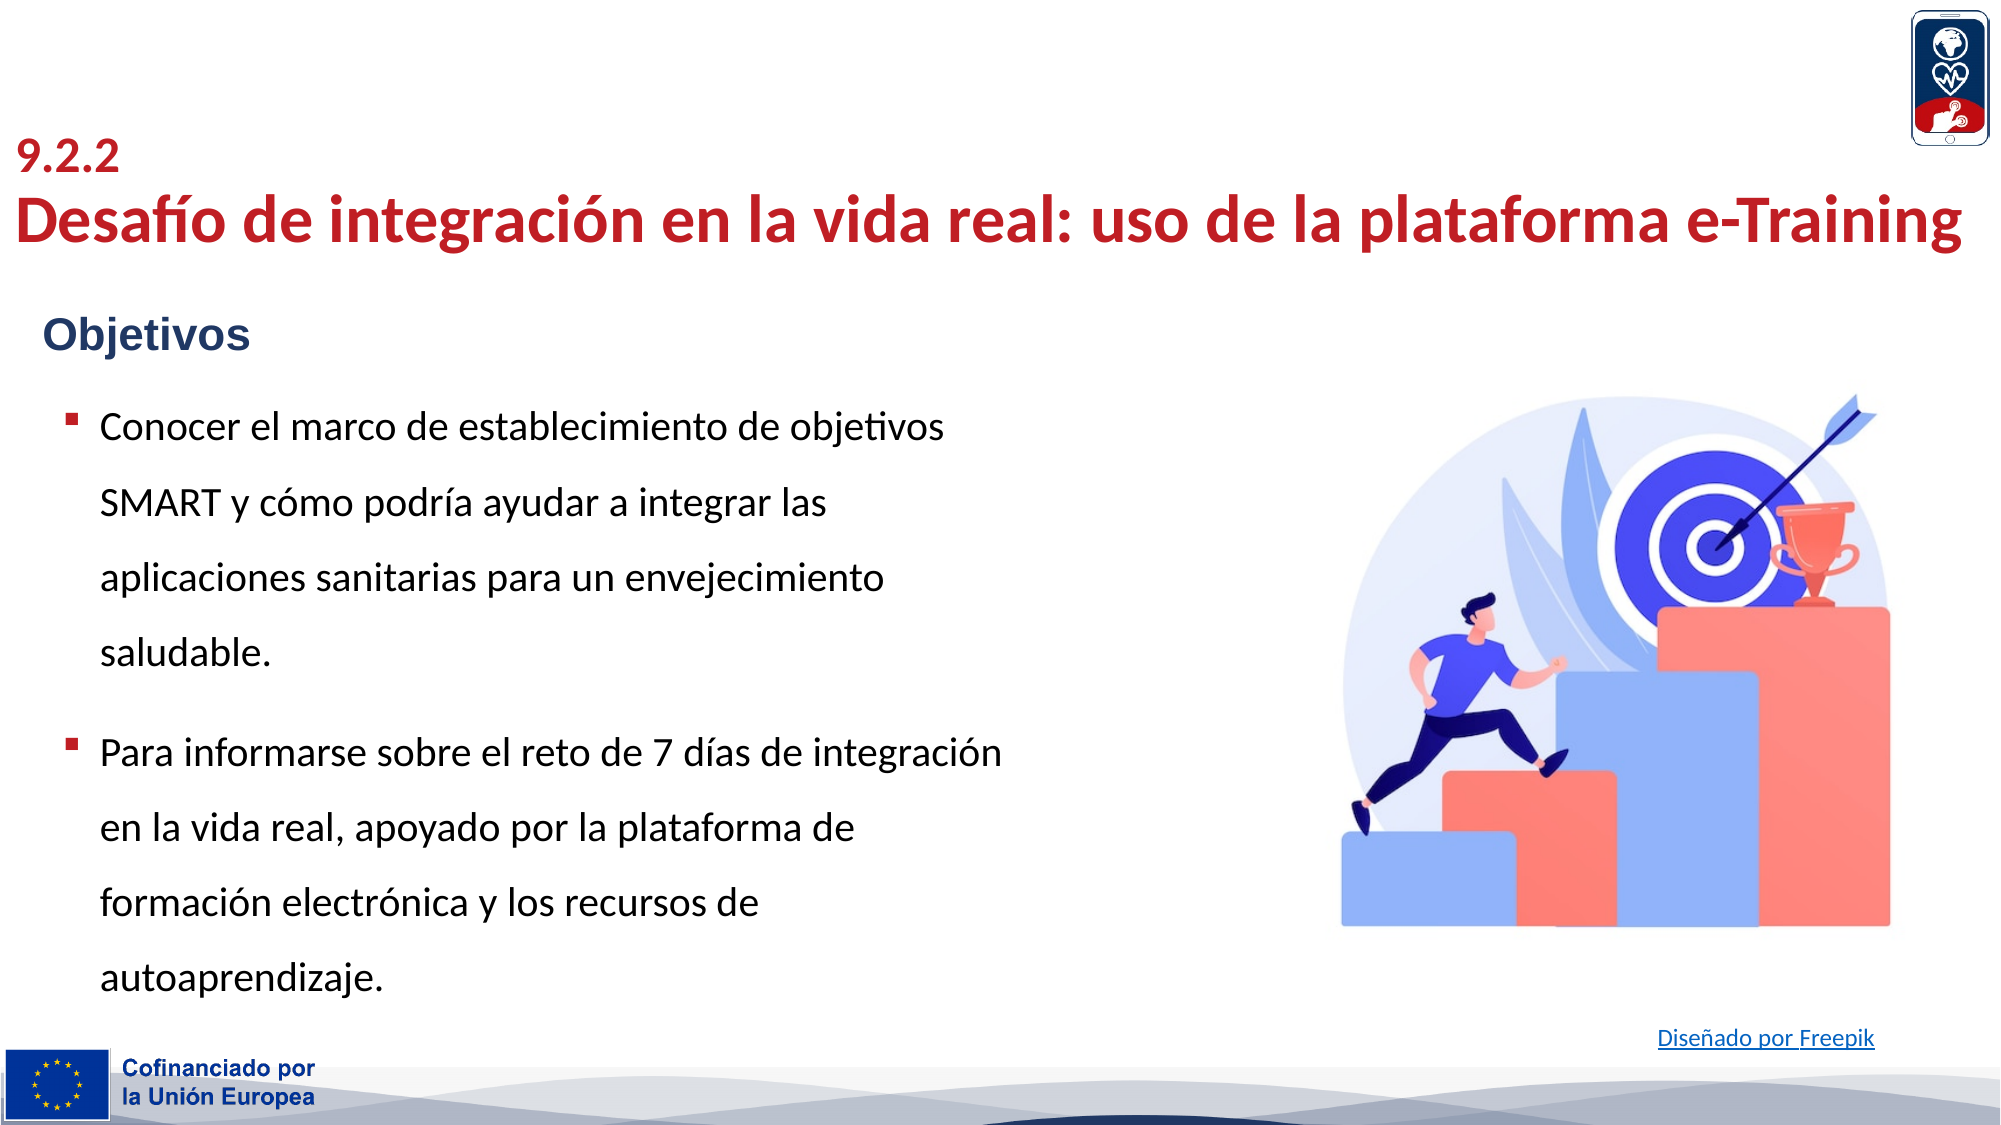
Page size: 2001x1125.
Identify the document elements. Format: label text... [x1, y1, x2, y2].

picture [1251, 307, 1981, 1015]
title 9.2.2 Desafío de integración en la vida real: uso de la plataforma e-Training [0, 119, 2000, 266]
picture [0, 1044, 2001, 1125]
list Objetivos [27, 284, 874, 367]
list Conocer el marco de establecimiento de objetivos SMART y cómo podría ayudar a integrar las aplicaciones sanitarias para un envejecimiento saludable. Para informarse sobre el reto de 7 días de integración en la vida real, apoyado por la plataforma de formación electrónica y los recursos de autoaprendizaje. [47, 366, 1022, 1025]
text_box Diseñado por Freepik [888, 1014, 1890, 1059]
picture [1911, 10, 1990, 119]
